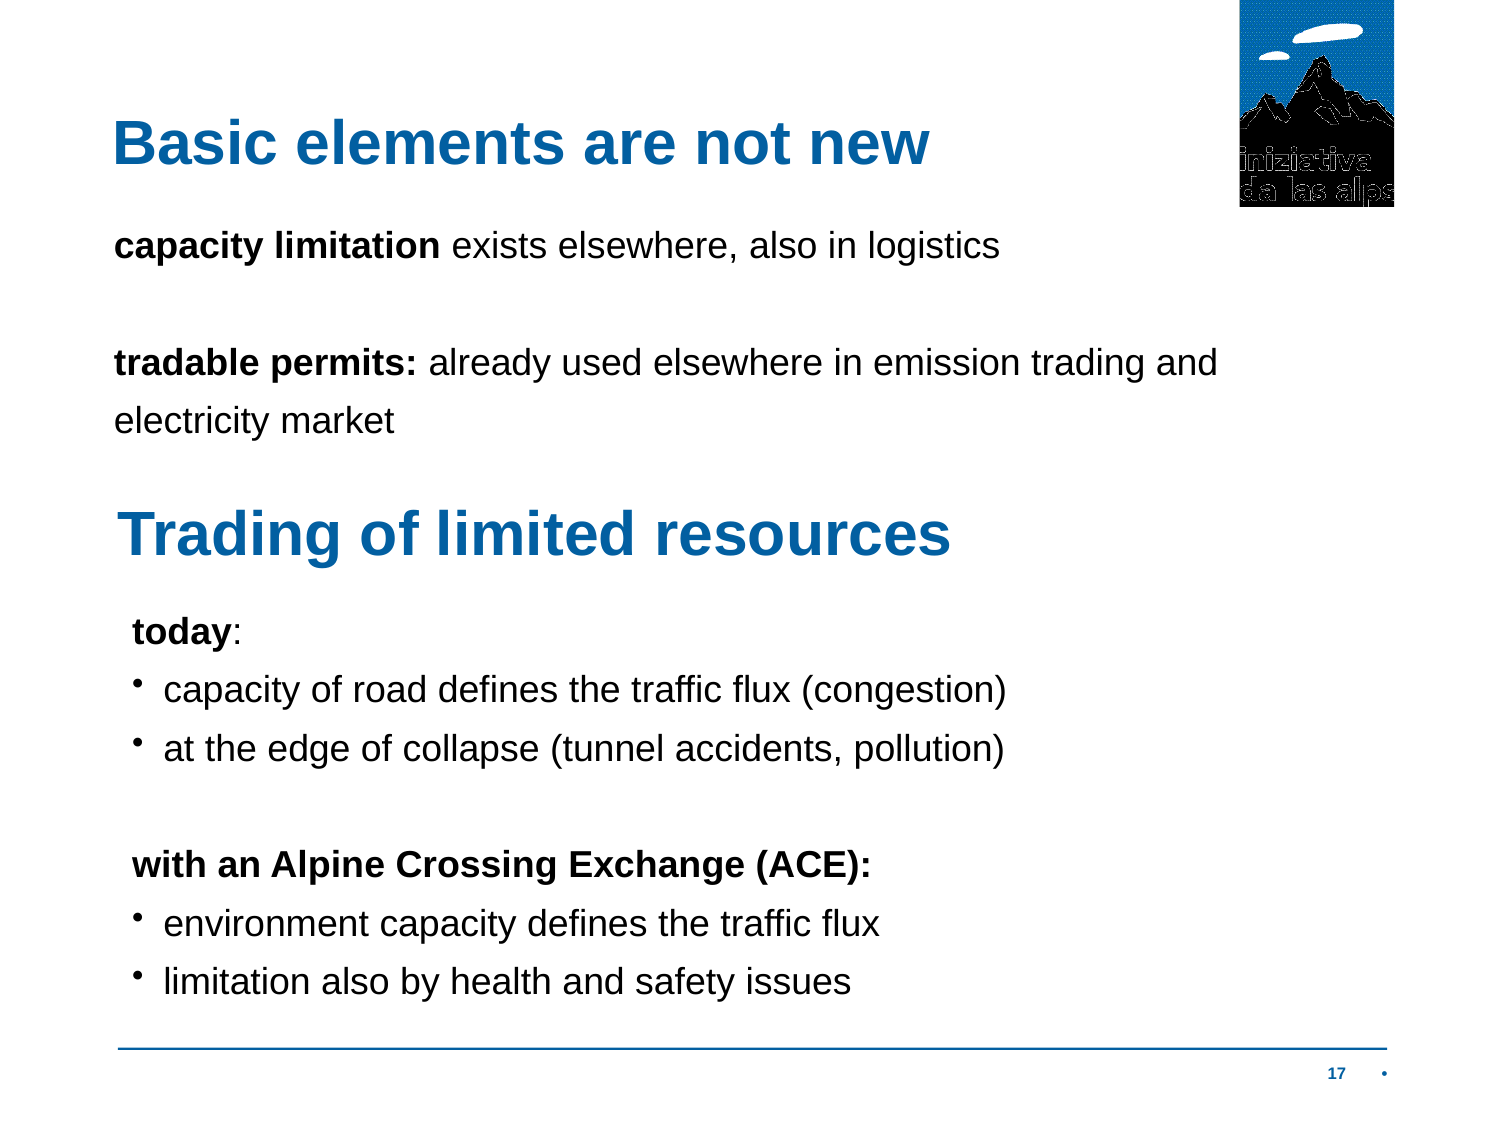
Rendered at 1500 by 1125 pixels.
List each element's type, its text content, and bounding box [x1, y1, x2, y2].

title Basic elements are not new [112, 101, 1116, 181]
text_box Trading of limited resources [117, 493, 1130, 564]
slide_number 17 [1074, 1062, 1347, 1107]
text_box today: capacity of road defines the traffic flux (congestion) at the edge of collapse (tunnel accidents, pollution) with an Alpine Crossing Exchange (ACE): environment capacity defines the traffic flux limitation also by health and safety issues [117, 586, 1405, 1010]
list capacity limitation exists elsewhere, also in logistics tradable permits: already used elsewhere in emission trading and electricity market [114, 208, 1461, 492]
